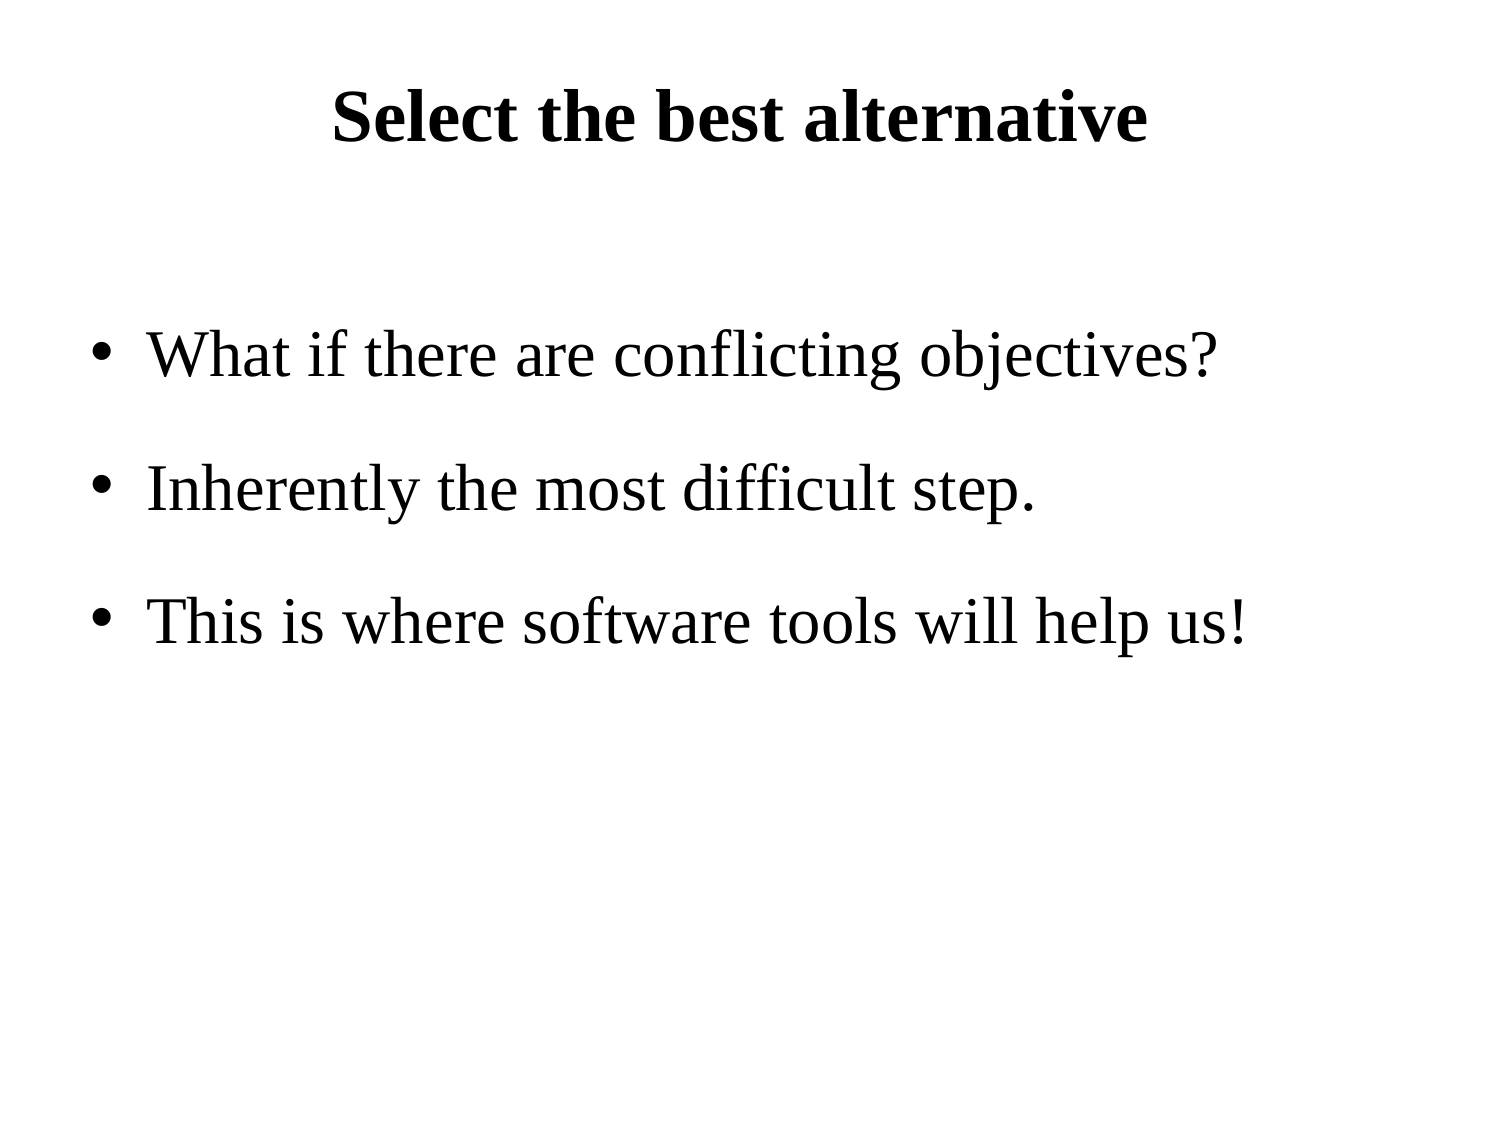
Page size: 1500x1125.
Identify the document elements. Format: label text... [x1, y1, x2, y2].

title Select the best alternative [75, 62, 1425, 205]
list What if there are conflicting objectives? Inherently the most difficult step. This is where software tools will help us! [75, 262, 1425, 1005]
